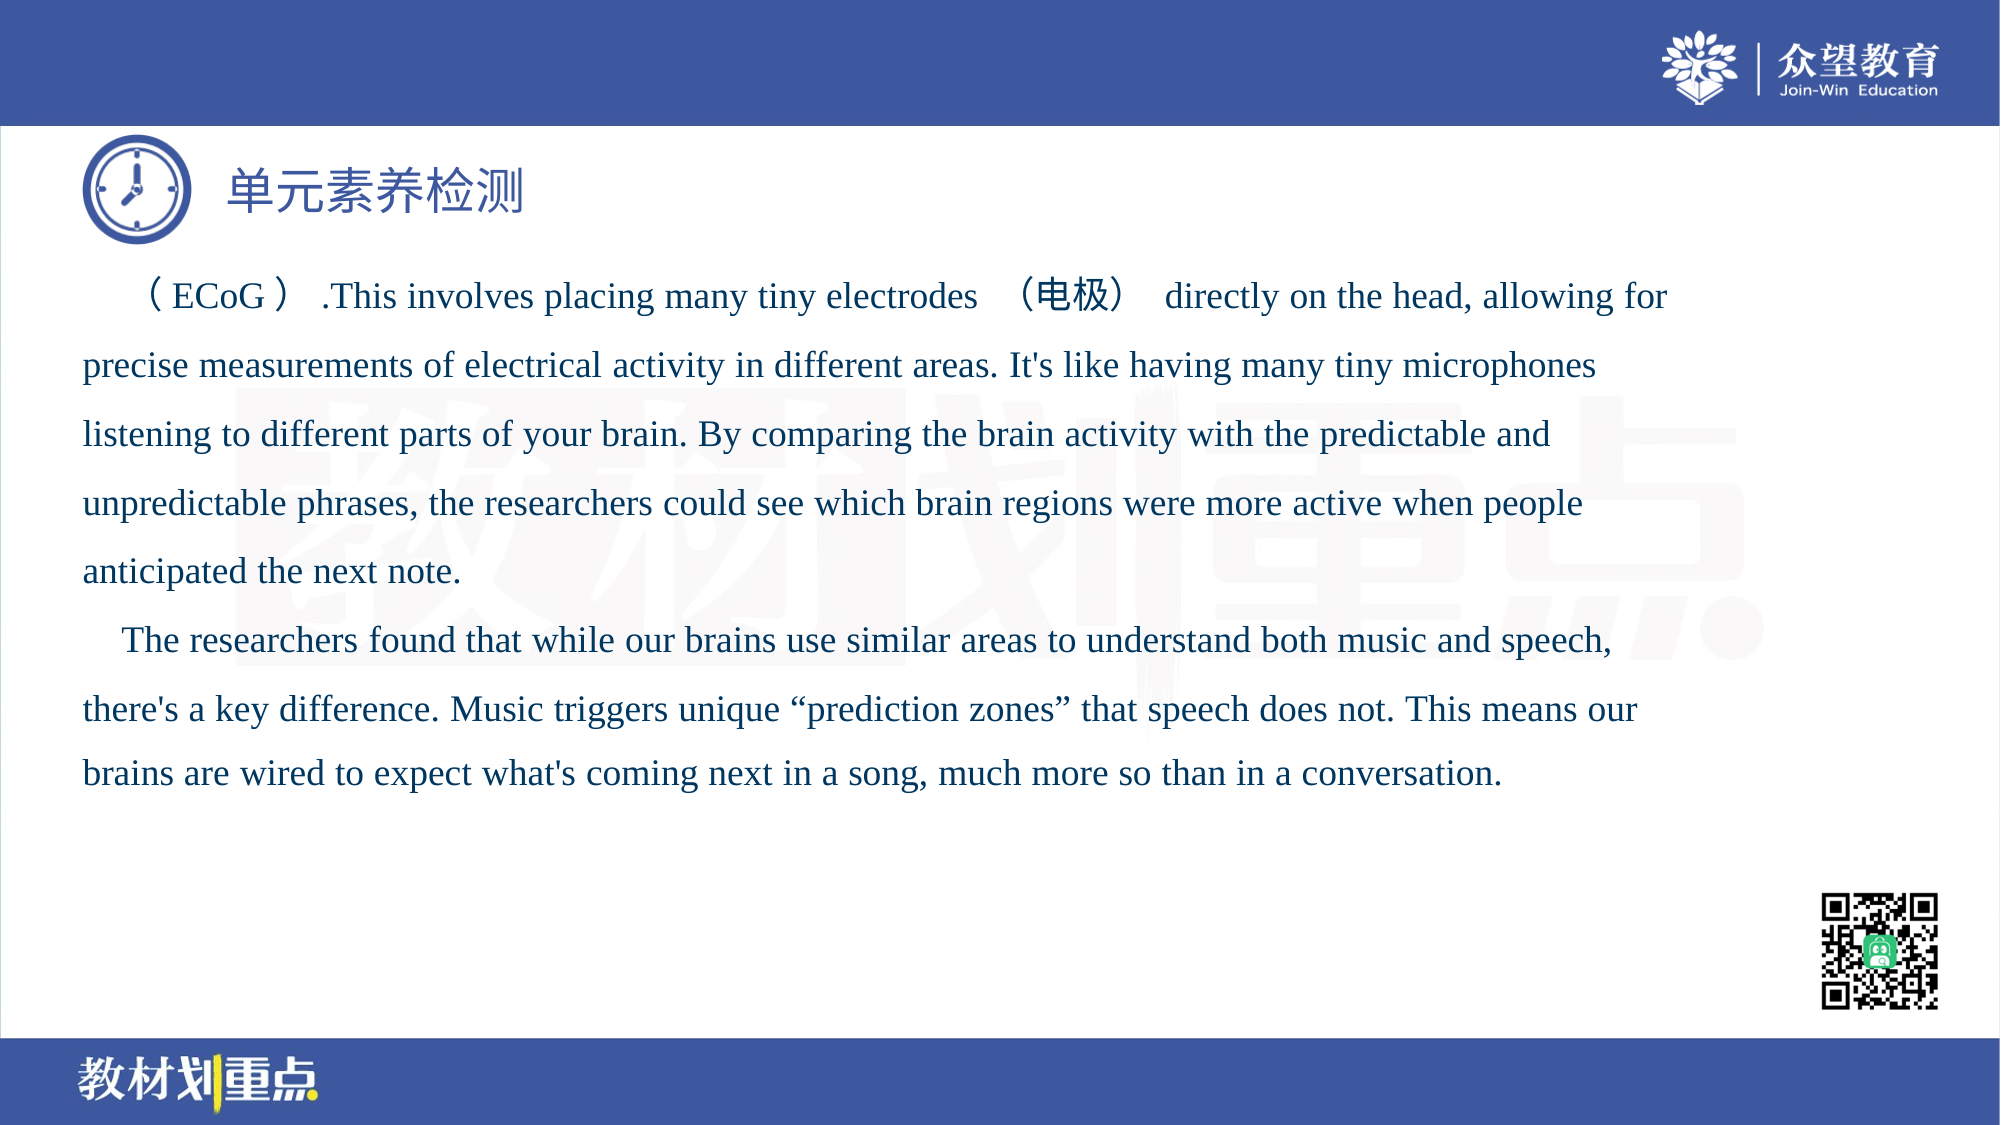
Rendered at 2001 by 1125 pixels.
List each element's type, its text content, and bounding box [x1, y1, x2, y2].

picture [0, 0, 2000, 1125]
text_box （ECoG）.This involves placing many tiny electrodes （电极） directly on the head, allowing for precise measurements of electrical activity in different areas. It's like having many tiny microphones listening to different parts of your brain. By comparing the brain activity with the predictable and unpredictable phrases, the researchers could see which brain regions were more active when people anticipated the next note. The researchers found that while our brains use similar areas to understand both music and speech, there's a key difference. Music triggers unique “prediction zones” that speech does not. This means our brains are wired to expect what's coming next in a song, much more so than in a conversation. [82, 247, 1817, 787]
